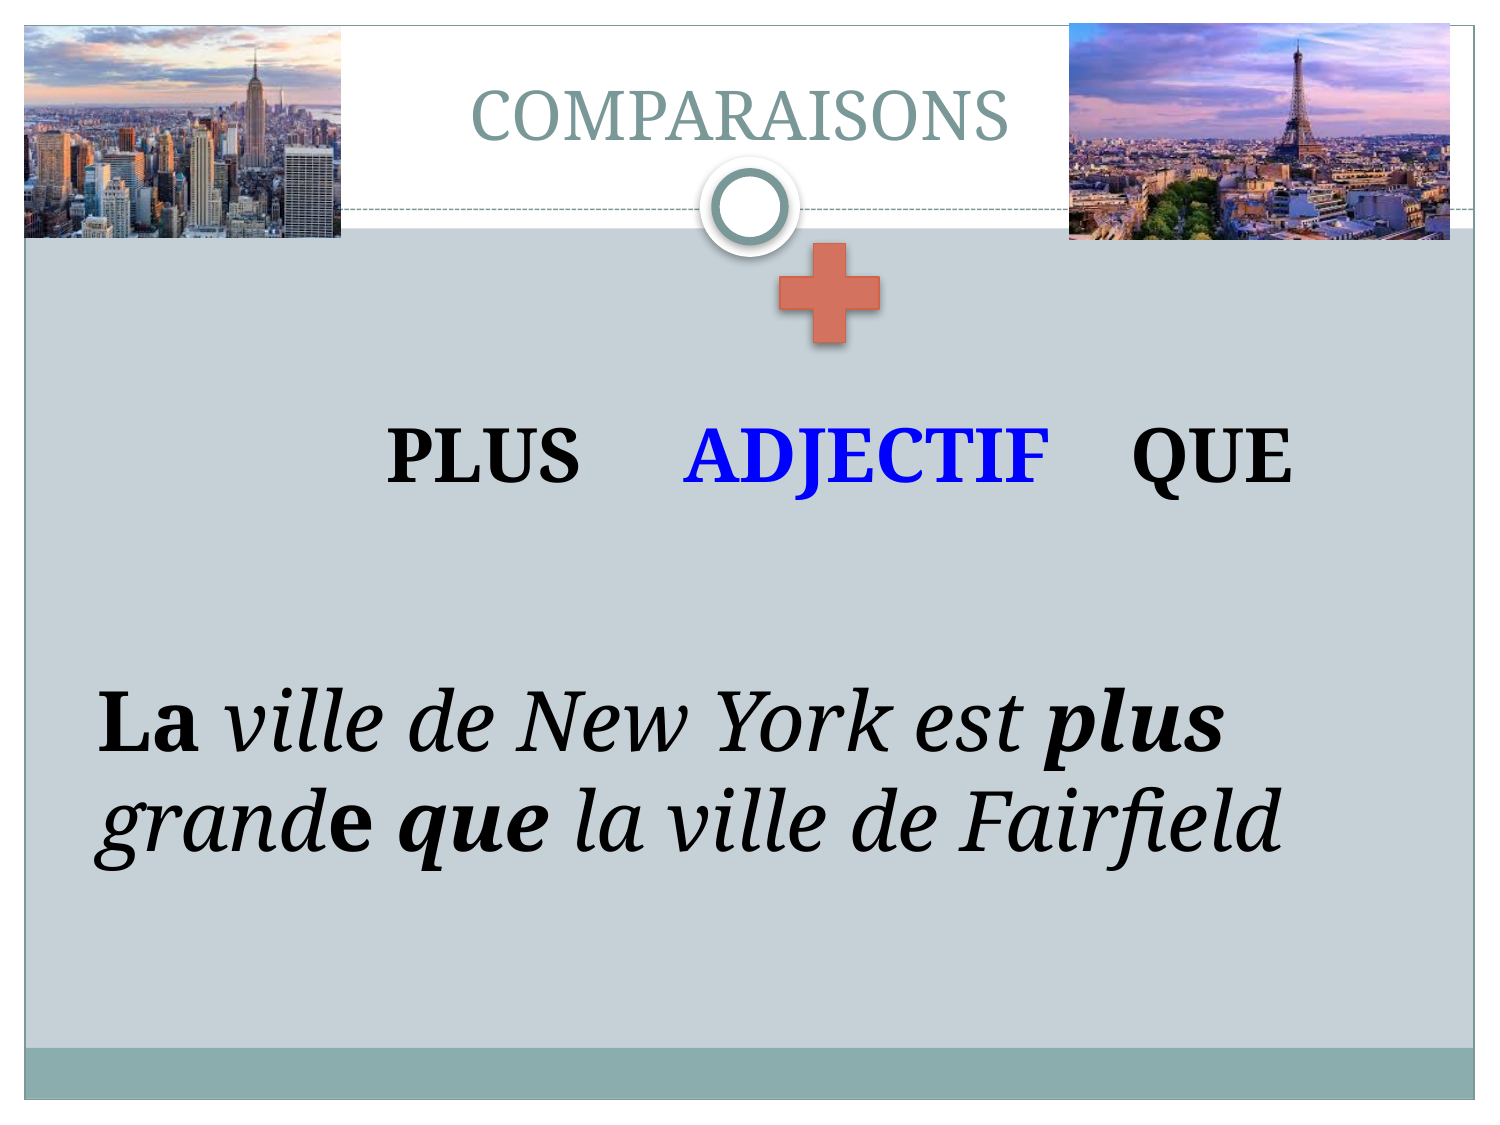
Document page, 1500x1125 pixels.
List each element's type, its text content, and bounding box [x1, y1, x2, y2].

text_box [779, 243, 880, 343]
text_box La ville de New York est plus grande que la ville de Fairfield [82, 660, 1466, 876]
text_box PLUS [371, 399, 634, 505]
text_box QUE [1115, 399, 1319, 505]
text_box ADJECTIF [668, 399, 1076, 505]
title COMPARAISONS [347, 37, 1062, 162]
picture [1069, 23, 1450, 240]
picture [23, 26, 341, 238]
list [235, 187, 1466, 500]
